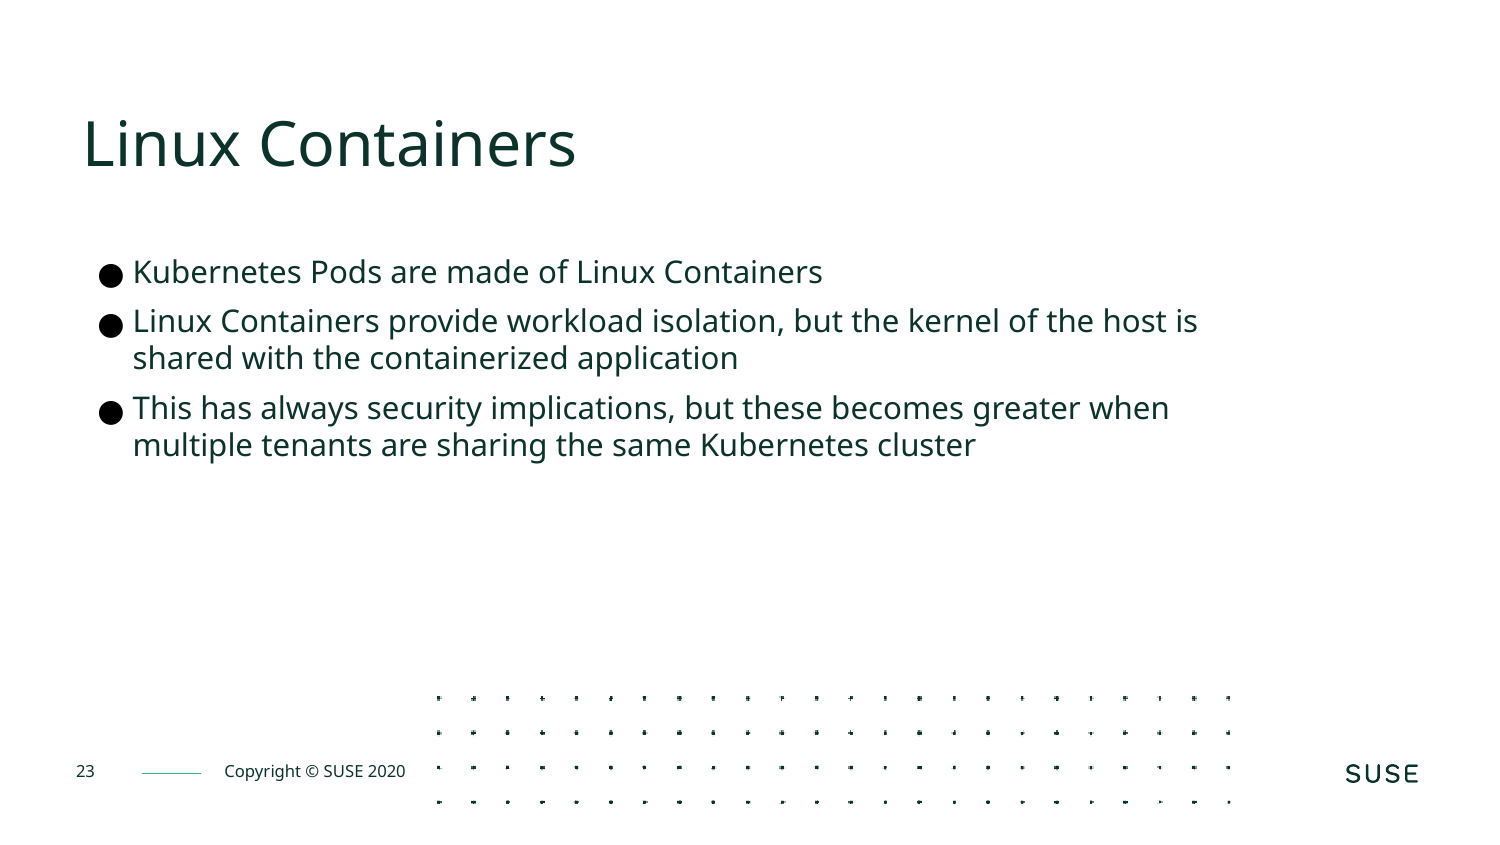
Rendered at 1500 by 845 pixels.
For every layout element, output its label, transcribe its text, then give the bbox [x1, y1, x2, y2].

text_box Linux Containers [82, 103, 1453, 260]
text_box Kubernetes Pods are made of Linux Containers Linux Containers provide workload isolation, but the kernel of the host is shared with the containerized application This has always security implications, but these becomes greater when multiple tenants are sharing the same Kubernetes cluster [82, 244, 1299, 695]
picture [437, 696, 1255, 815]
picture [1346, 764, 1418, 783]
